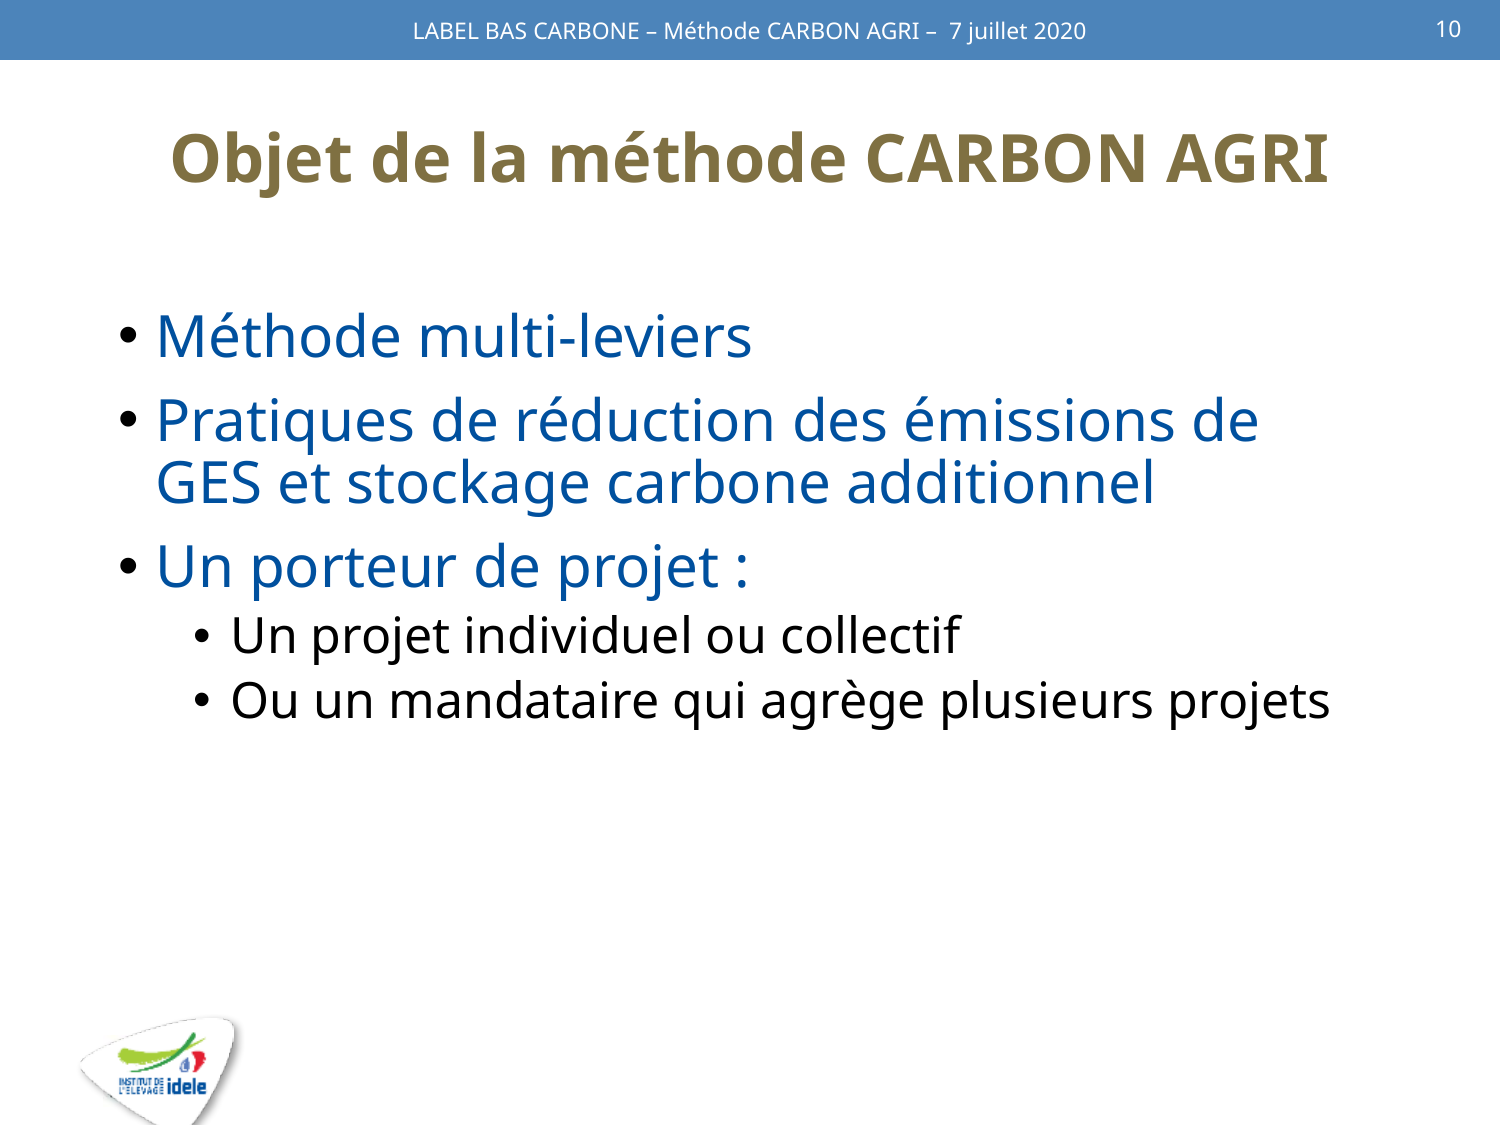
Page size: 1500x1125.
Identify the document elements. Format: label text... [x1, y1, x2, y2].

list Méthode multi-leviers Pratiques de réduction des émissions de GES et stockage carbone additionnel Un porteur de projet : Un projet individuel ou collectif Ou un mandataire qui agrège plusieurs projets [103, 299, 1397, 1014]
slide_number 10 [1397, 0, 1500, 60]
title Objet de la méthode CARBON AGRI [103, 60, 1397, 270]
picture [80, 1018, 234, 1125]
footer LABEL BAS CARBONE – Méthode CARBON AGRI – 7 juillet 2020 [103, 0, 1397, 60]
